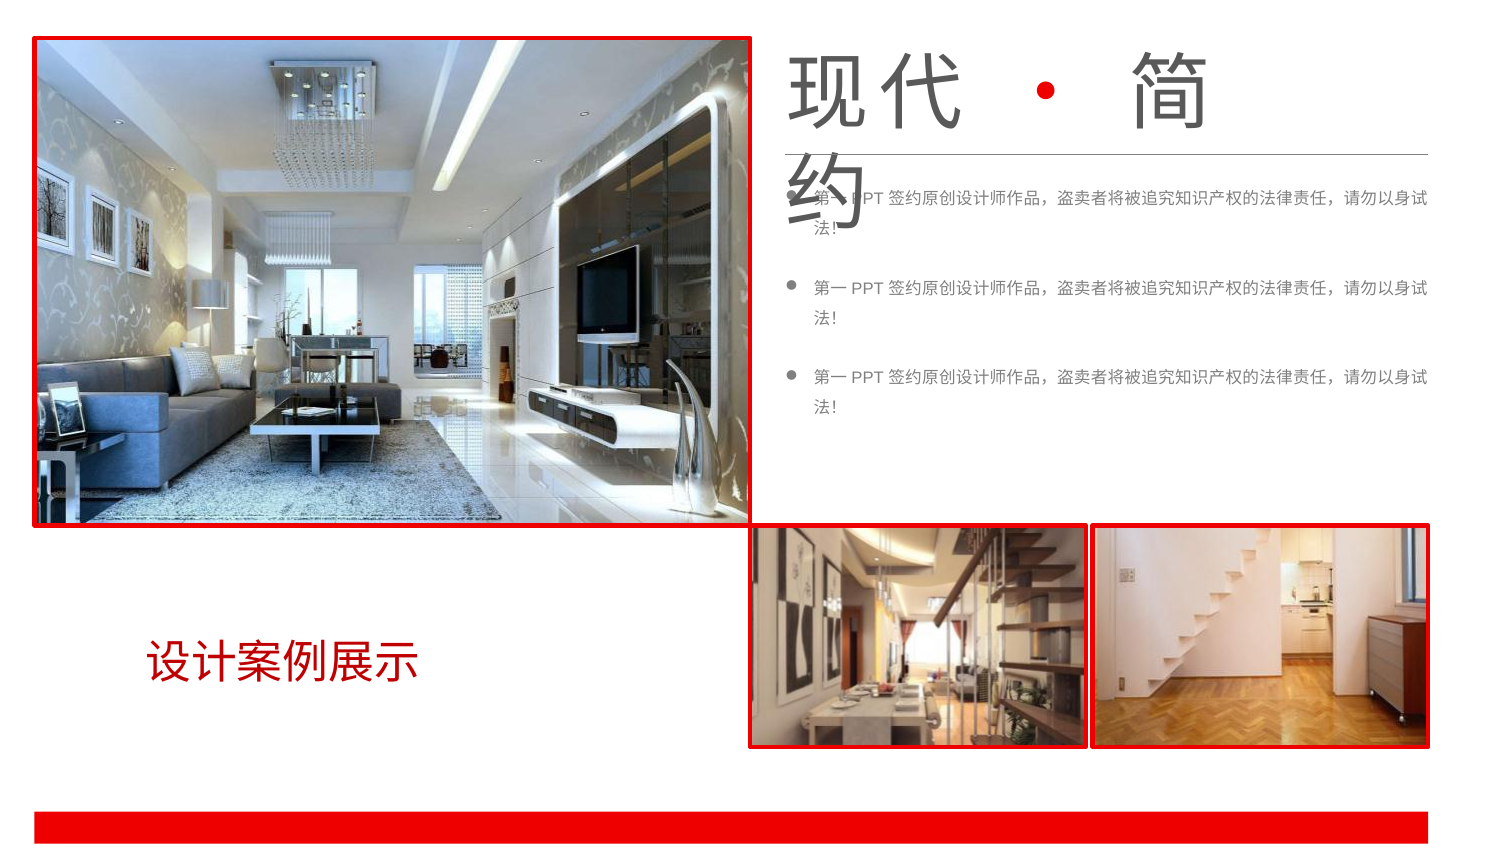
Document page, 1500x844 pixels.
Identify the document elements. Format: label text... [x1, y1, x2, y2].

text_box 现代 • 简约 [785, 161, 1212, 240]
text_box [748, 523, 1088, 749]
text_box [1090, 523, 1430, 749]
text_box 第一PPT签约原创设计师作品，盗卖者将被追究知识产权的法律责任，请勿以身试法！ 第一PPT签约原创设计师作品，盗卖者将被追究知识产权的法律责任，请勿以身试法！ 第一PPT签约原创设计师作品，盗卖者将被追究知识产权的法律责任，请勿以身试法！ [785, 177, 1429, 418]
text_box 设计案例展示 [145, 632, 502, 688]
text_box [32, 36, 752, 528]
text_box 现代 • 简约 [785, 39, 1212, 154]
text_box [32, 810, 1430, 844]
